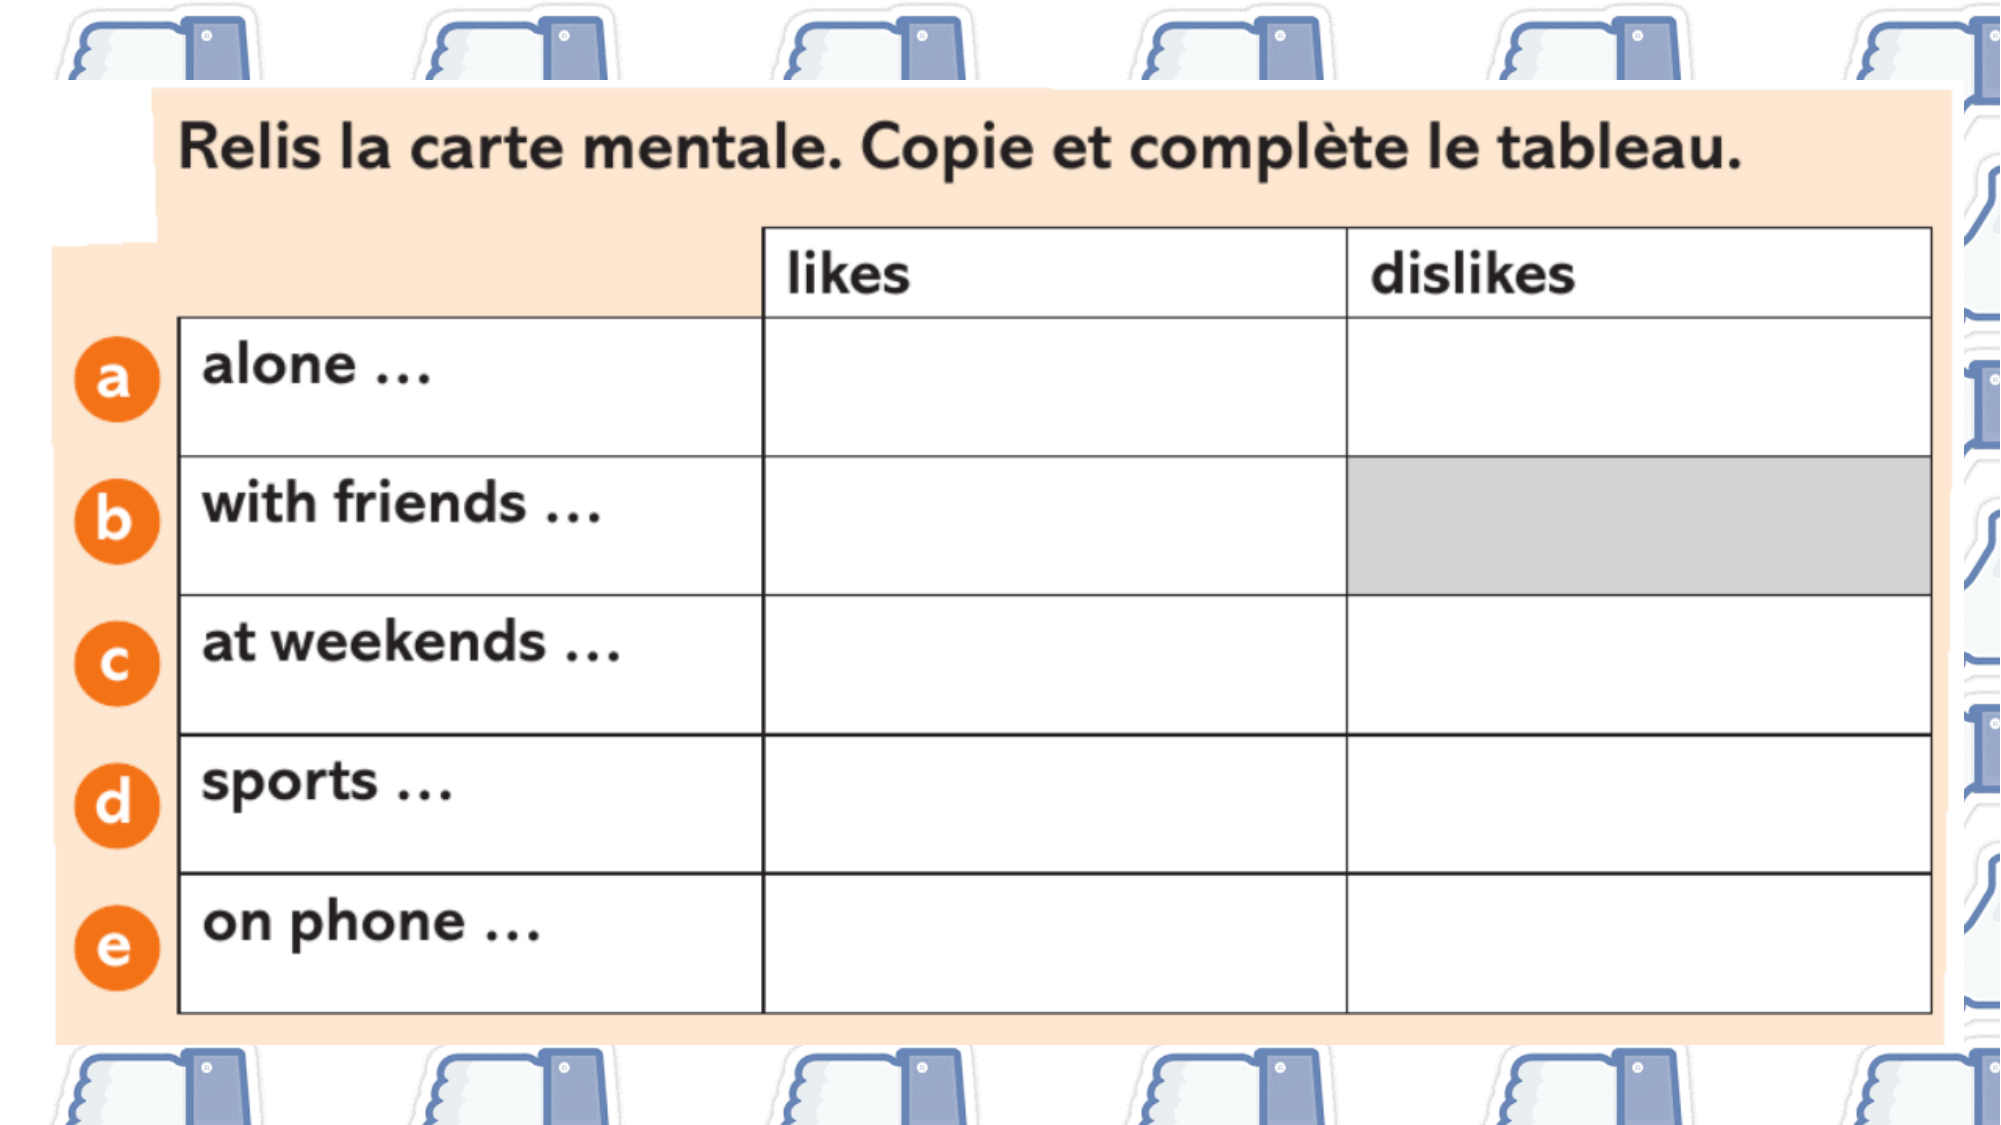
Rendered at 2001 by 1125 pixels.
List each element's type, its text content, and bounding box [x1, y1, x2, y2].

text_box Learning Intent: To use infinitives and definite articles to give personal opinions. [0, 0, 2000, 1125]
picture [36, 80, 1964, 1045]
